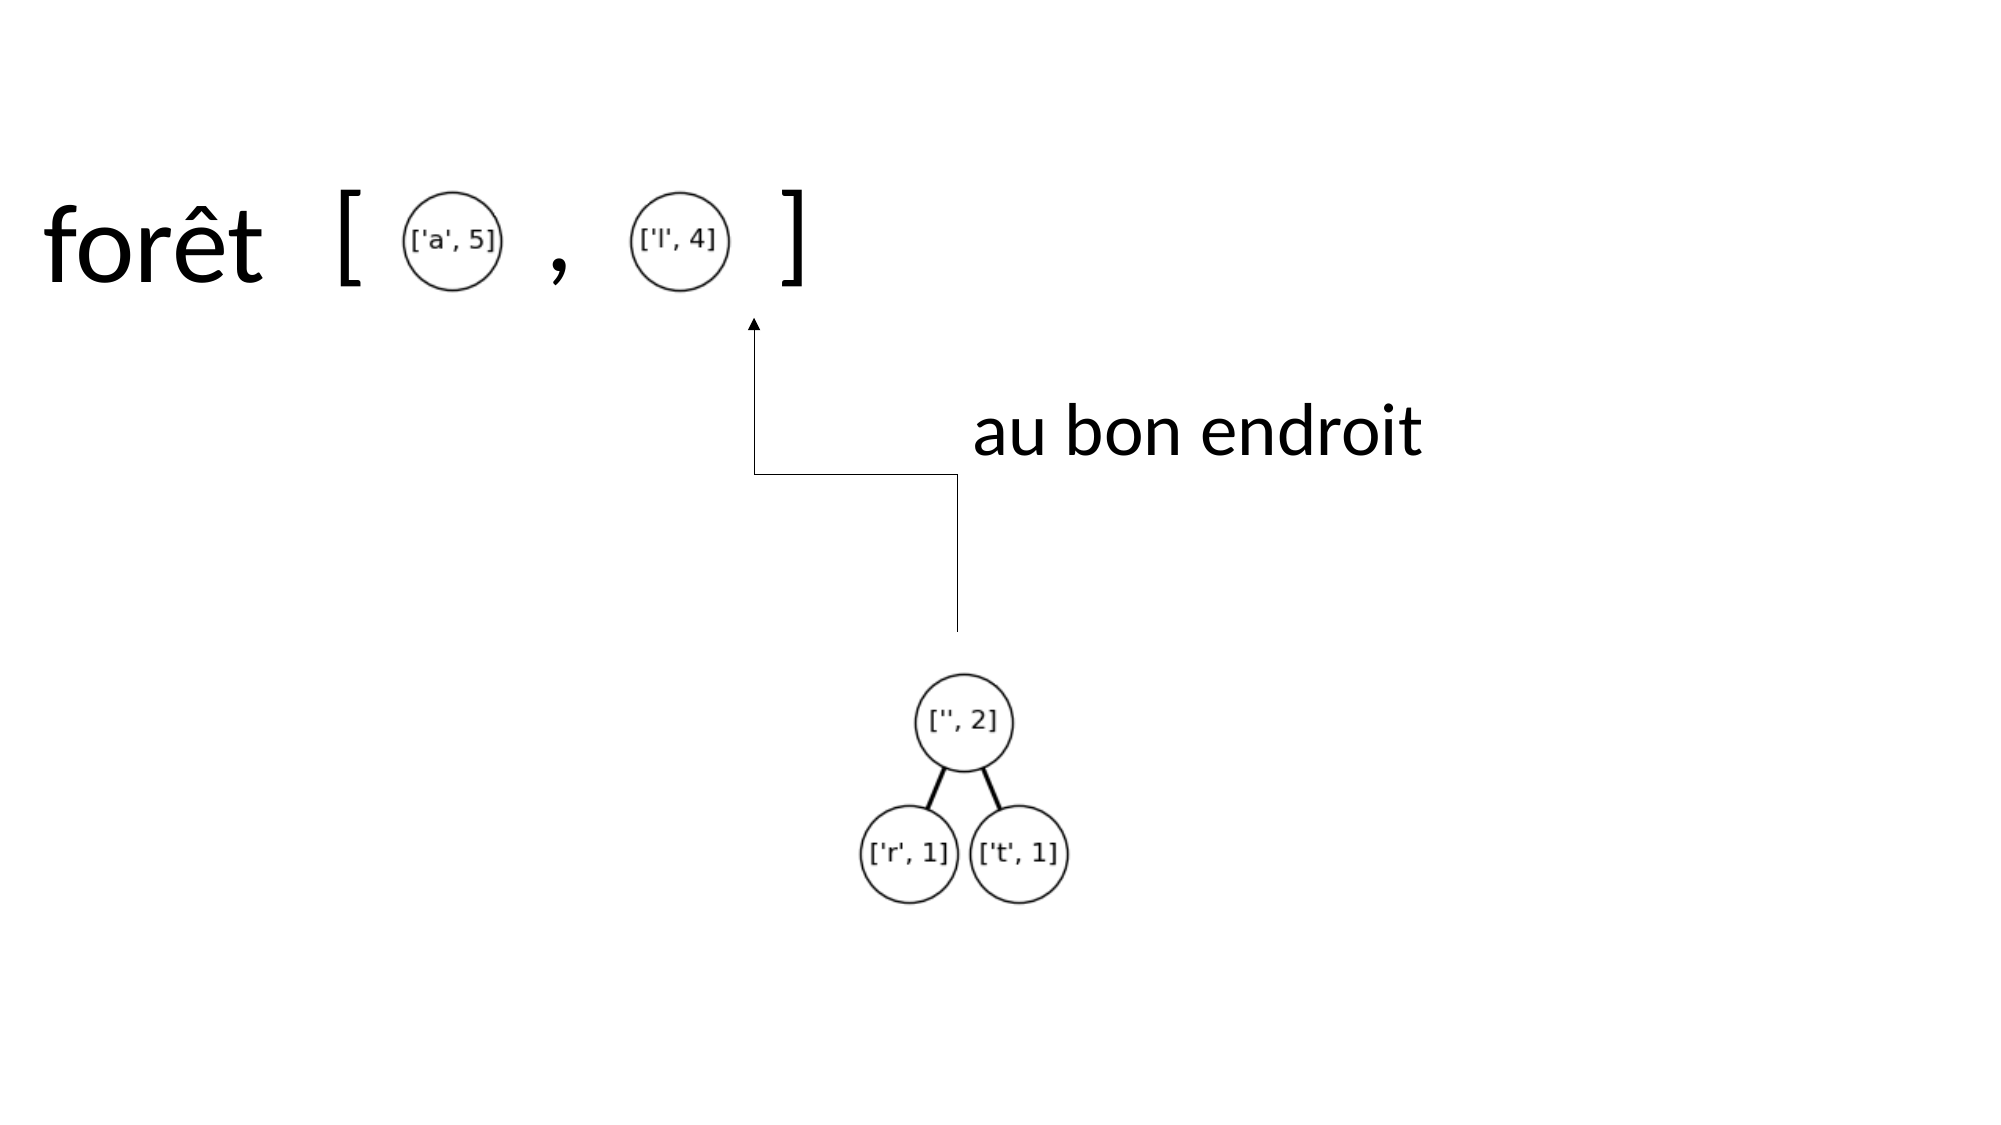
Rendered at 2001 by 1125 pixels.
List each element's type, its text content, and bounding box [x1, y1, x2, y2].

picture [375, 167, 515, 304]
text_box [699, 372, 1013, 577]
text_box [ , ] [317, 151, 1683, 302]
picture [840, 646, 1133, 929]
picture [626, 172, 741, 306]
text_box au bon endroit [1013, 372, 1748, 478]
text_box forêt [28, 162, 332, 313]
